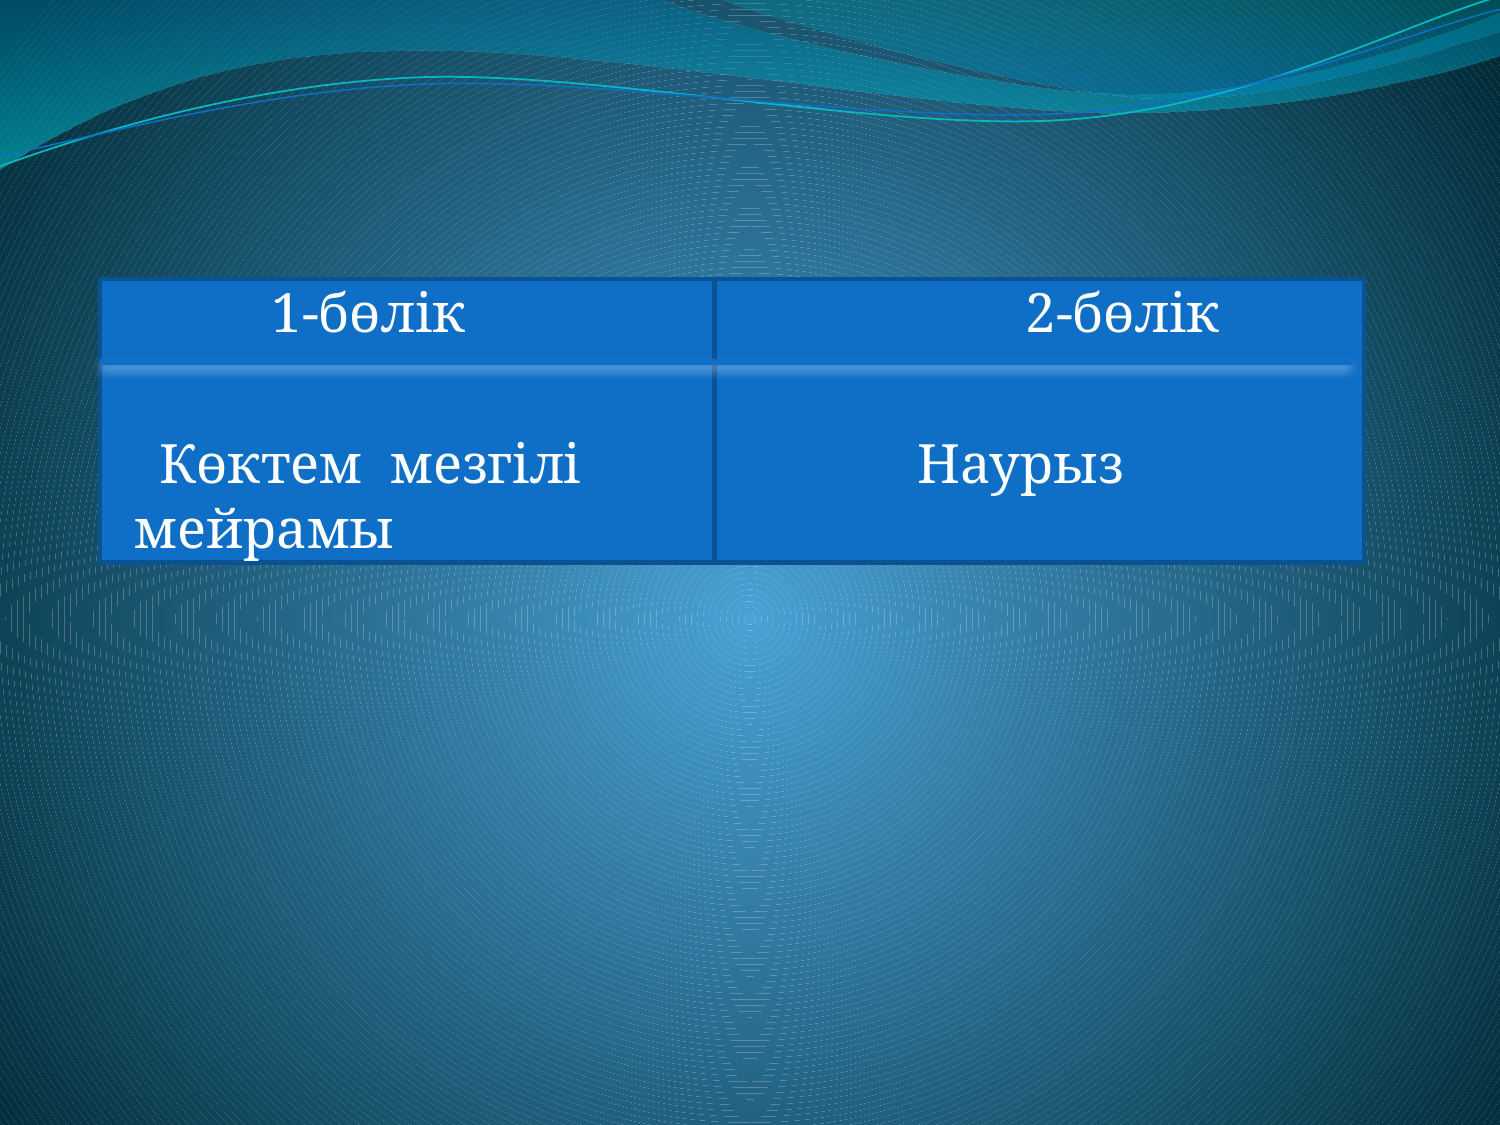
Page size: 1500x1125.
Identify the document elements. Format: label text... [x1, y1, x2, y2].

list 1-бөлік 2-бөлік Көктем мезгілі Наурыз мейрамы [75, 42, 1425, 1038]
